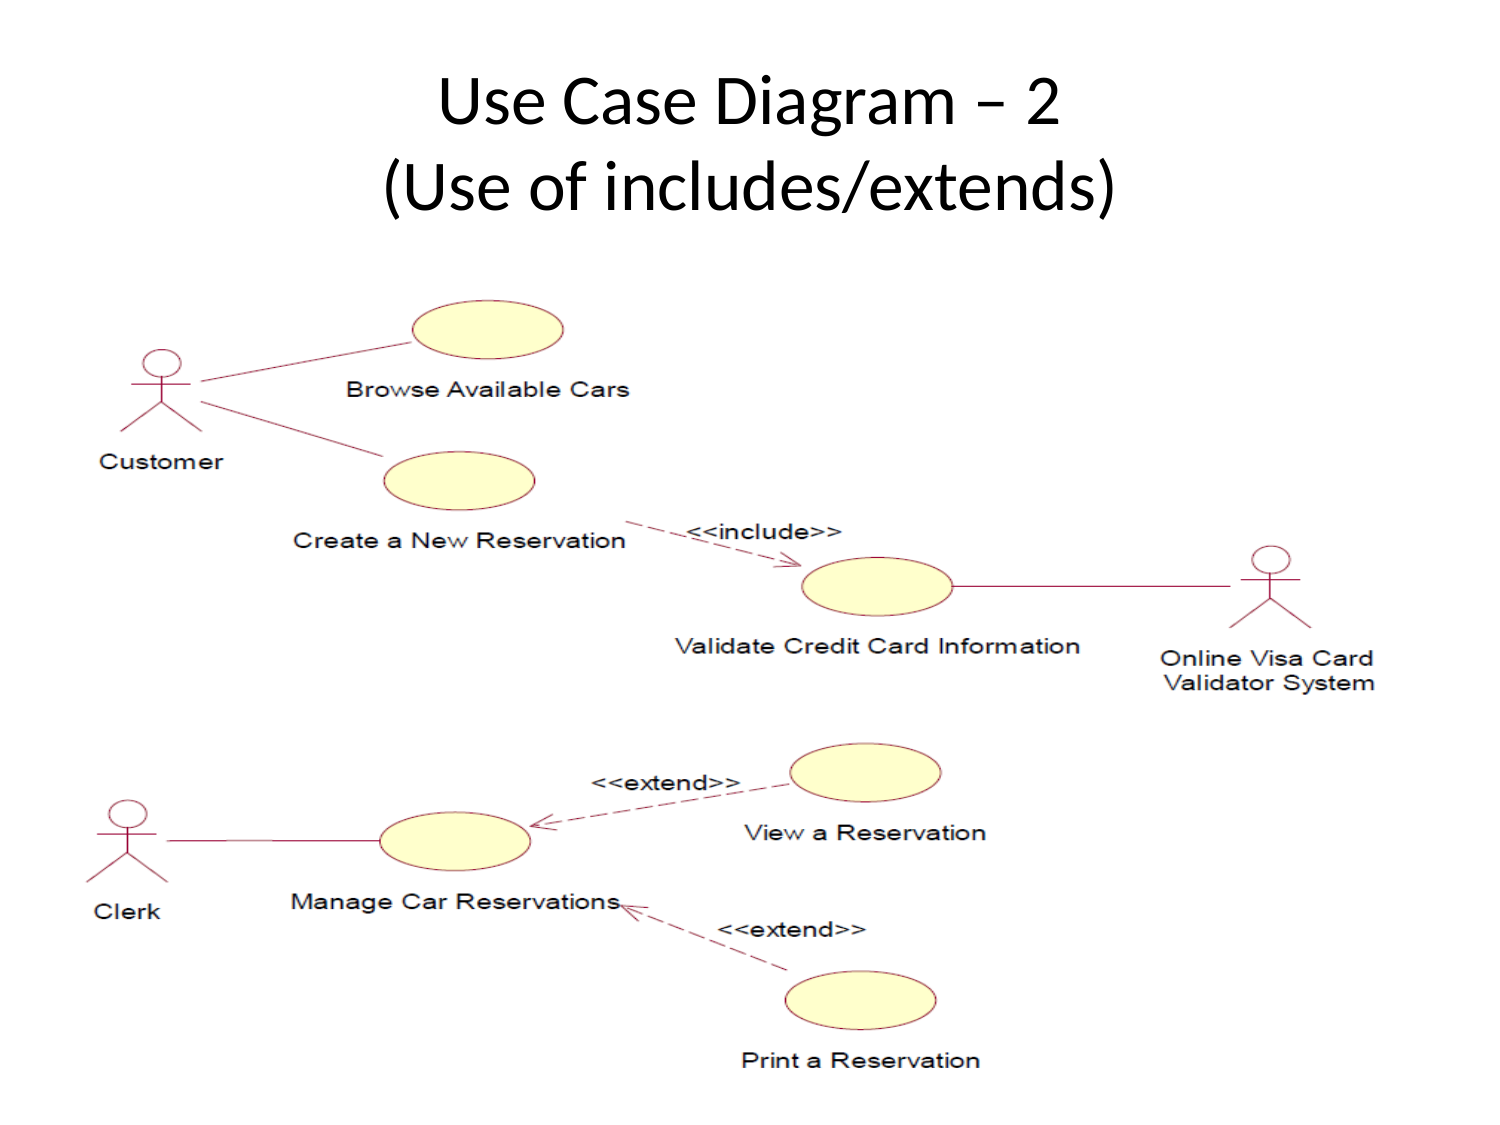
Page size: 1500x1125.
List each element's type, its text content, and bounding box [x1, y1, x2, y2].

title Use Case Diagram – 2 (Use of includes/extends) [75, 45, 1425, 233]
picture [74, 287, 1401, 1088]
